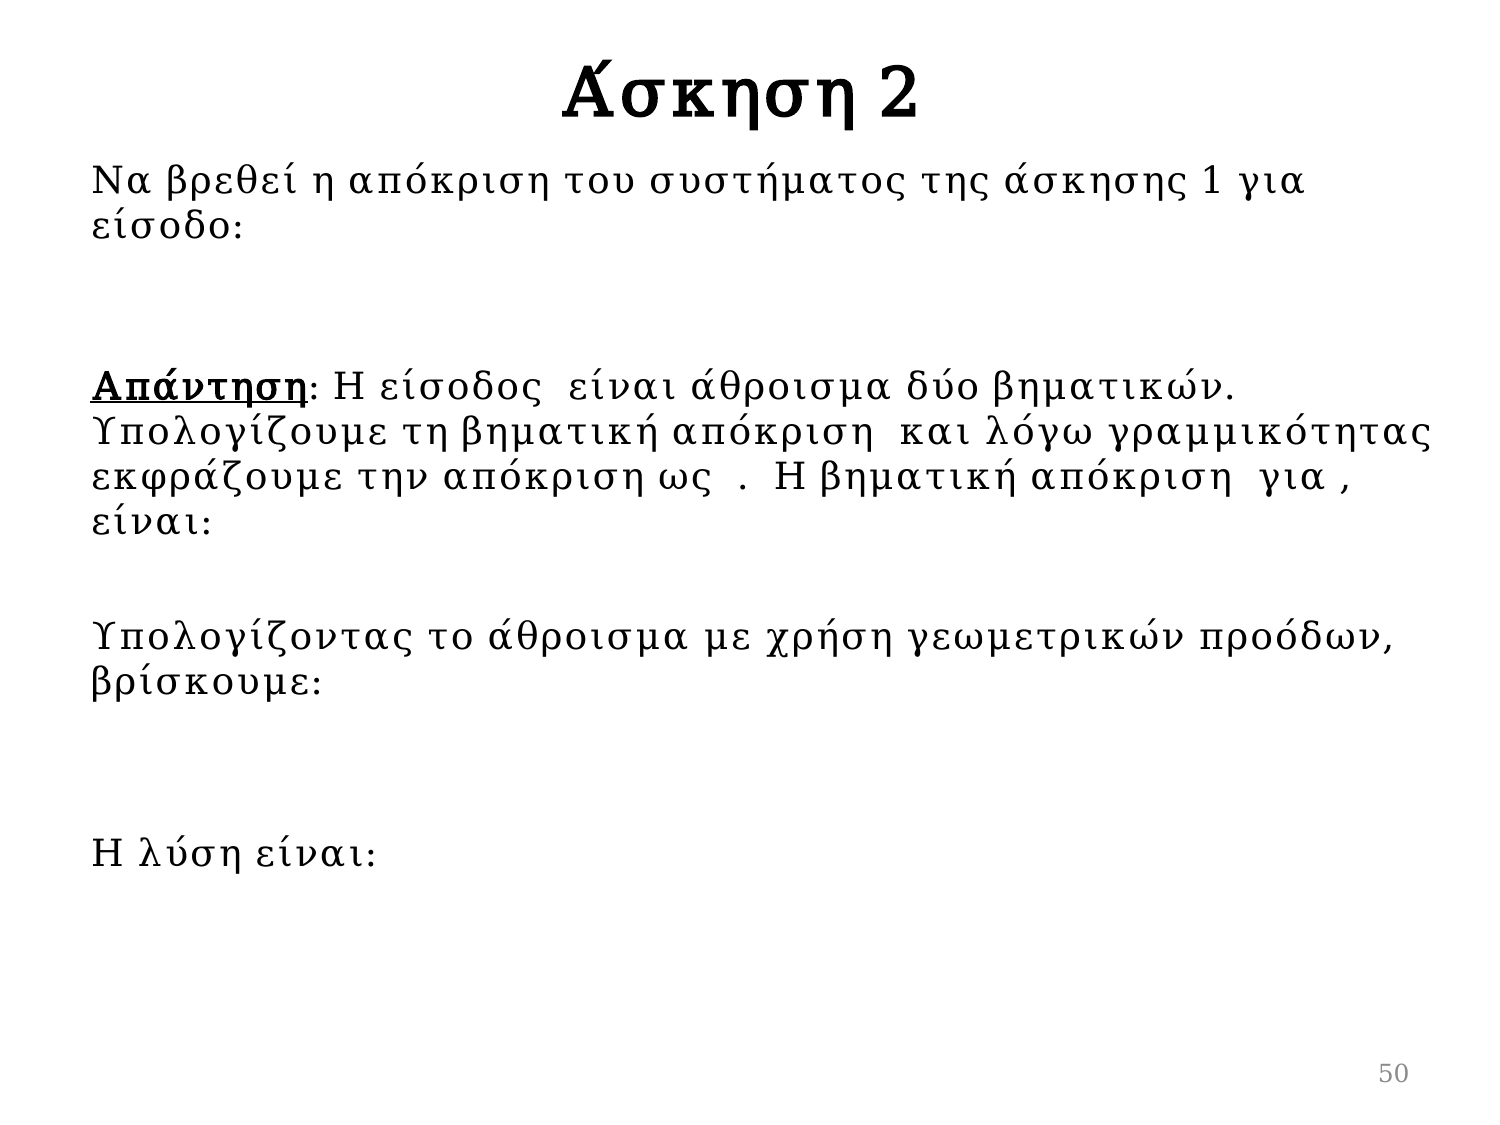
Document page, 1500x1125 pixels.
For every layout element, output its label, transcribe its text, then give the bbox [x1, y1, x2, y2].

title Άσκηση 2 [75, 19, 1425, 159]
slide_number 50 [1222, 1042, 1425, 1103]
